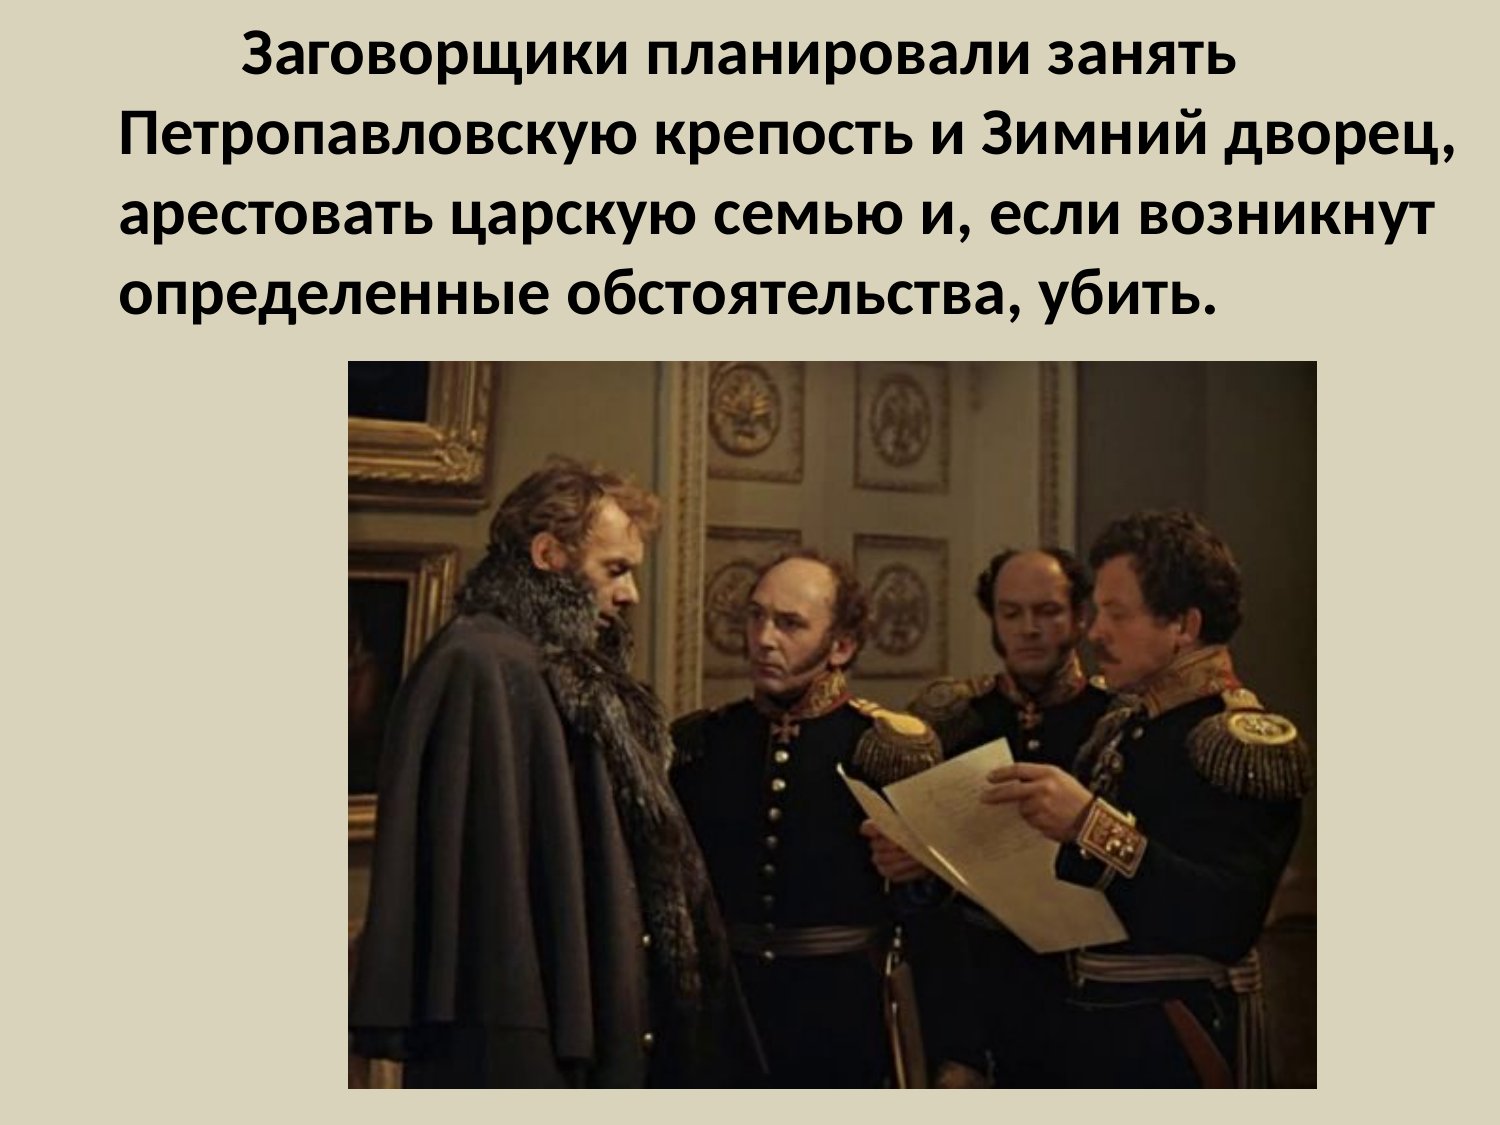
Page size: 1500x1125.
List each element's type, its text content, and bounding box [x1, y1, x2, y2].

picture [348, 361, 1318, 1089]
list Заговорщики планировали занять Петропавловскую крепость и Зимний дворец, арестовать царскую семью и, если возникнут определенные обстоятельства, убить. [46, 0, 1477, 414]
